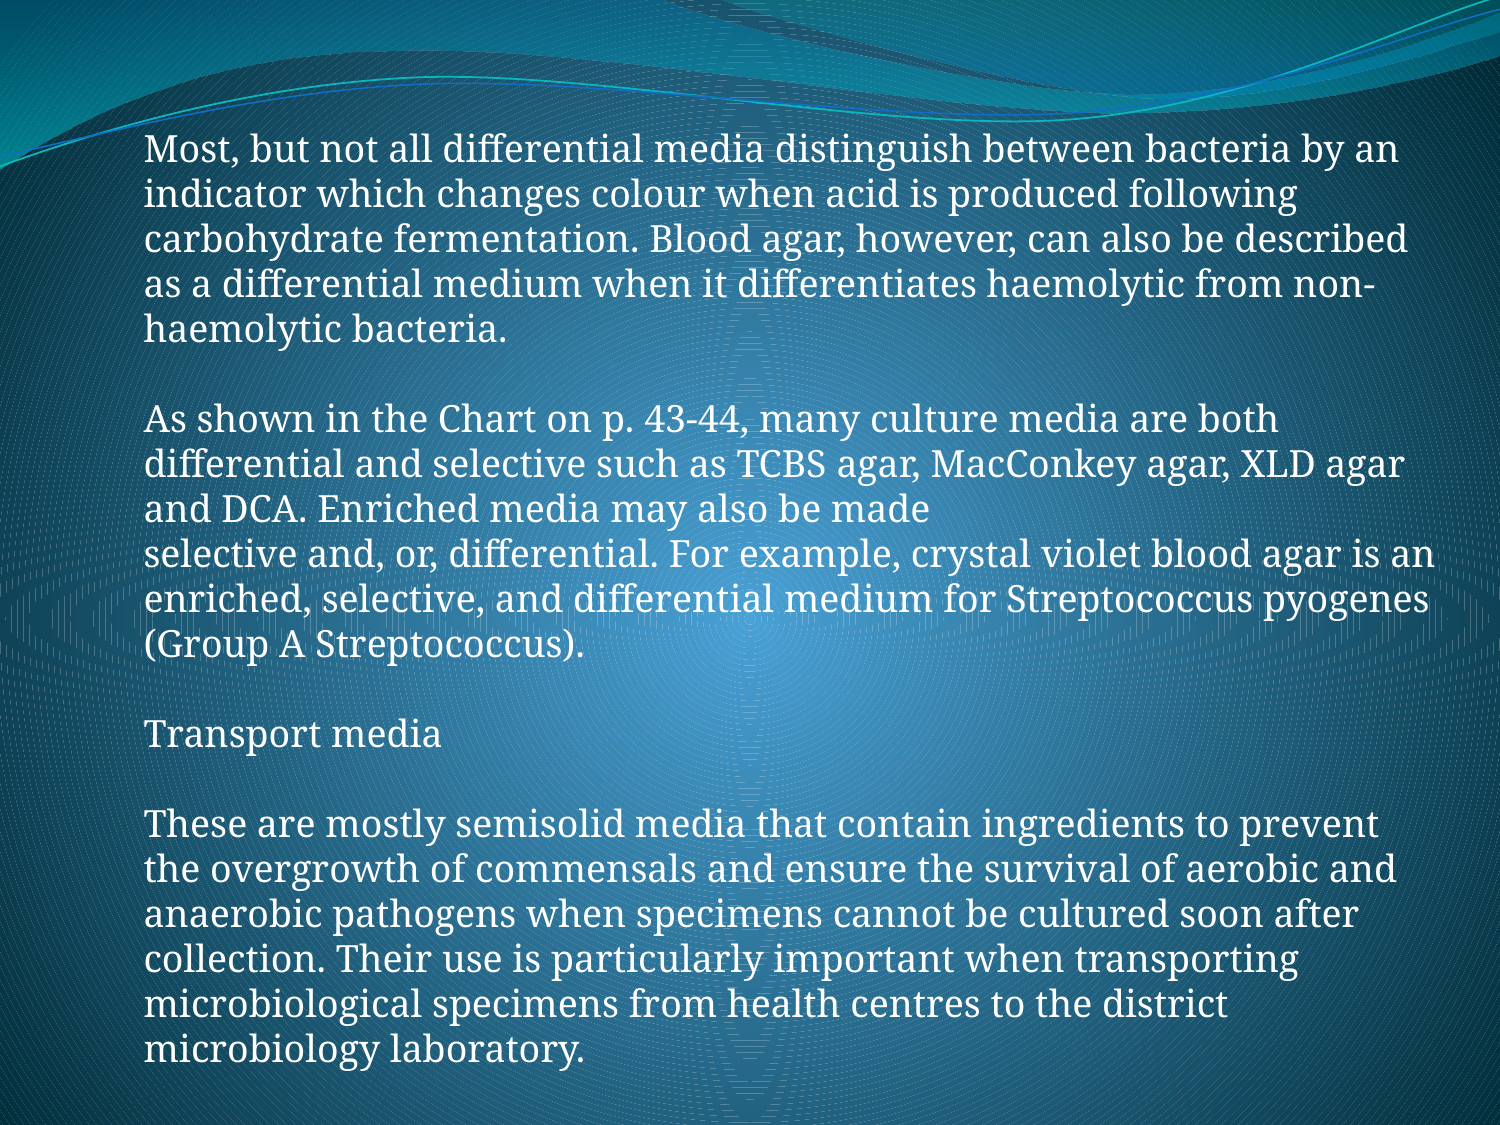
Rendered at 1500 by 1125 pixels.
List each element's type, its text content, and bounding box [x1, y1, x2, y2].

text_box [128, 46, 1454, 117]
text_box Most, but not all differential media distinguish between bacteria by an indicator which changes colour when acid is produced following carbohydrate fermentation. Blood agar, however, can also be described as a differential medium when it differentiates haemolytic from non-haemolytic bacteria. As shown in the Chart on p. 43-44, many culture media are both differential and selective such as TCBS agar, MacConkey agar, XLD agar and DCA. Enriched media may also be made selective and, or, differential. For example, crystal violet blood agar is an enriched, selective, and differential medium for Streptococcus pyogenes (Group A Streptococcus). Transport media These are mostly semisolid media that contain ingredients to prevent the overgrowth of commensals and ensure the survival of aerobic and anaerobic pathogens when specimens cannot be cultured soon after collection. Their use is particularly important when transporting microbiological specimens from health centres to the district microbiology laboratory. [128, 117, 1454, 1125]
